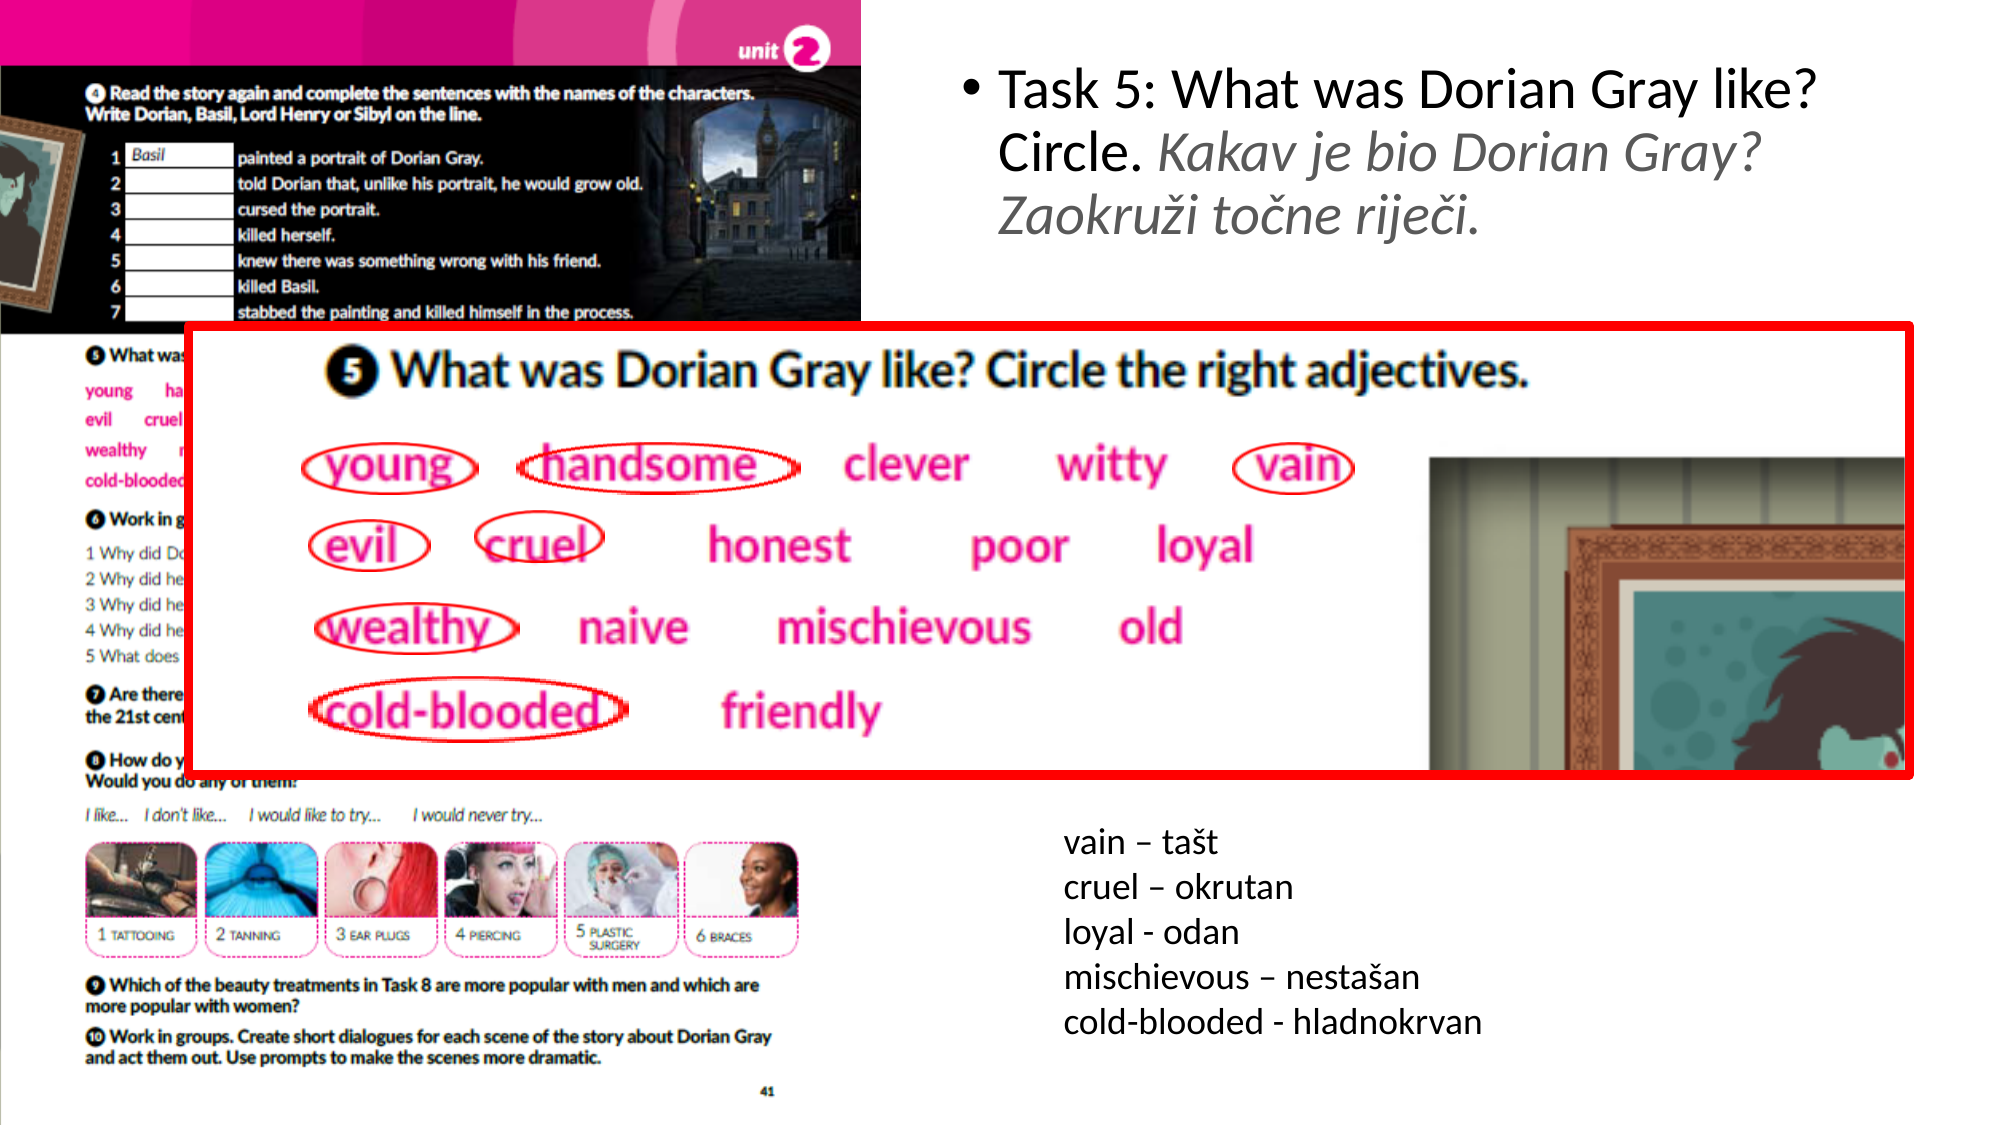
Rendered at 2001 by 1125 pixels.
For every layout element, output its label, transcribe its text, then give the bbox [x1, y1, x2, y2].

text_box vain – tašt cruel – okrutan loyal - odan mischievous – nestašan cold-blooded - hladnokrvan [1048, 809, 1595, 1050]
picture [0, 0, 1905, 1125]
list Task 5: What was Dorian Gray like? Circle. Kakav je bio Dorian Gray? Zaokruži točne riječi. [946, 51, 1935, 425]
